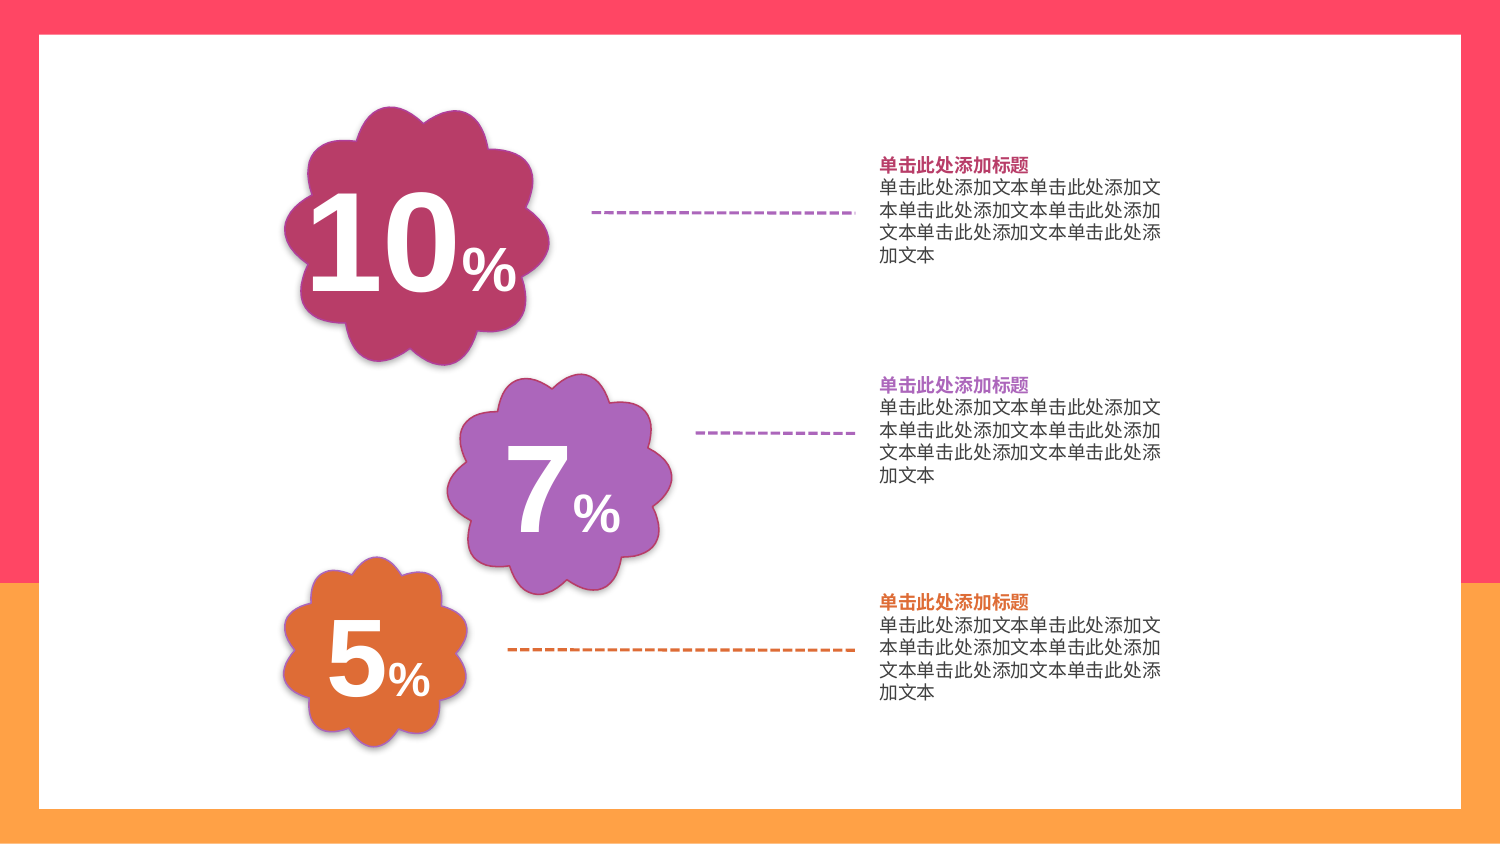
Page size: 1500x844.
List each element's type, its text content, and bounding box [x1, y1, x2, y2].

text_box [39, 34, 1461, 809]
text_box [0, 583, 1500, 844]
text_box 单击此处添加标题 单击此处添加文本单击此处添加文本单击此处添加文本单击此处添加文本单击此处添加文本单击此处添加文本 [868, 147, 1188, 294]
text_box 7% [492, 402, 639, 564]
text_box [282, 556, 438, 748]
text_box [639, 405, 673, 556]
text_box 10% [293, 143, 548, 325]
text_box [447, 606, 468, 700]
text_box [283, 208, 293, 252]
text_box [446, 411, 621, 596]
text_box 5% [315, 580, 447, 724]
text_box 单击此处添加标题 单击此处添加文本单击此处添加文本单击此处添加文本单击此处添加文本单击此处添加文本单击此处添加文本 [868, 585, 1188, 732]
text_box [345, 325, 515, 366]
text_box [325, 106, 488, 143]
text_box [499, 373, 610, 402]
text_box 单击此处添加标题 单击此处添加文本单击此处添加文本单击此处添加文本单击此处添加文本单击此处添加文本单击此处添加文本 [868, 368, 1188, 515]
text_box [0, 0, 1500, 583]
